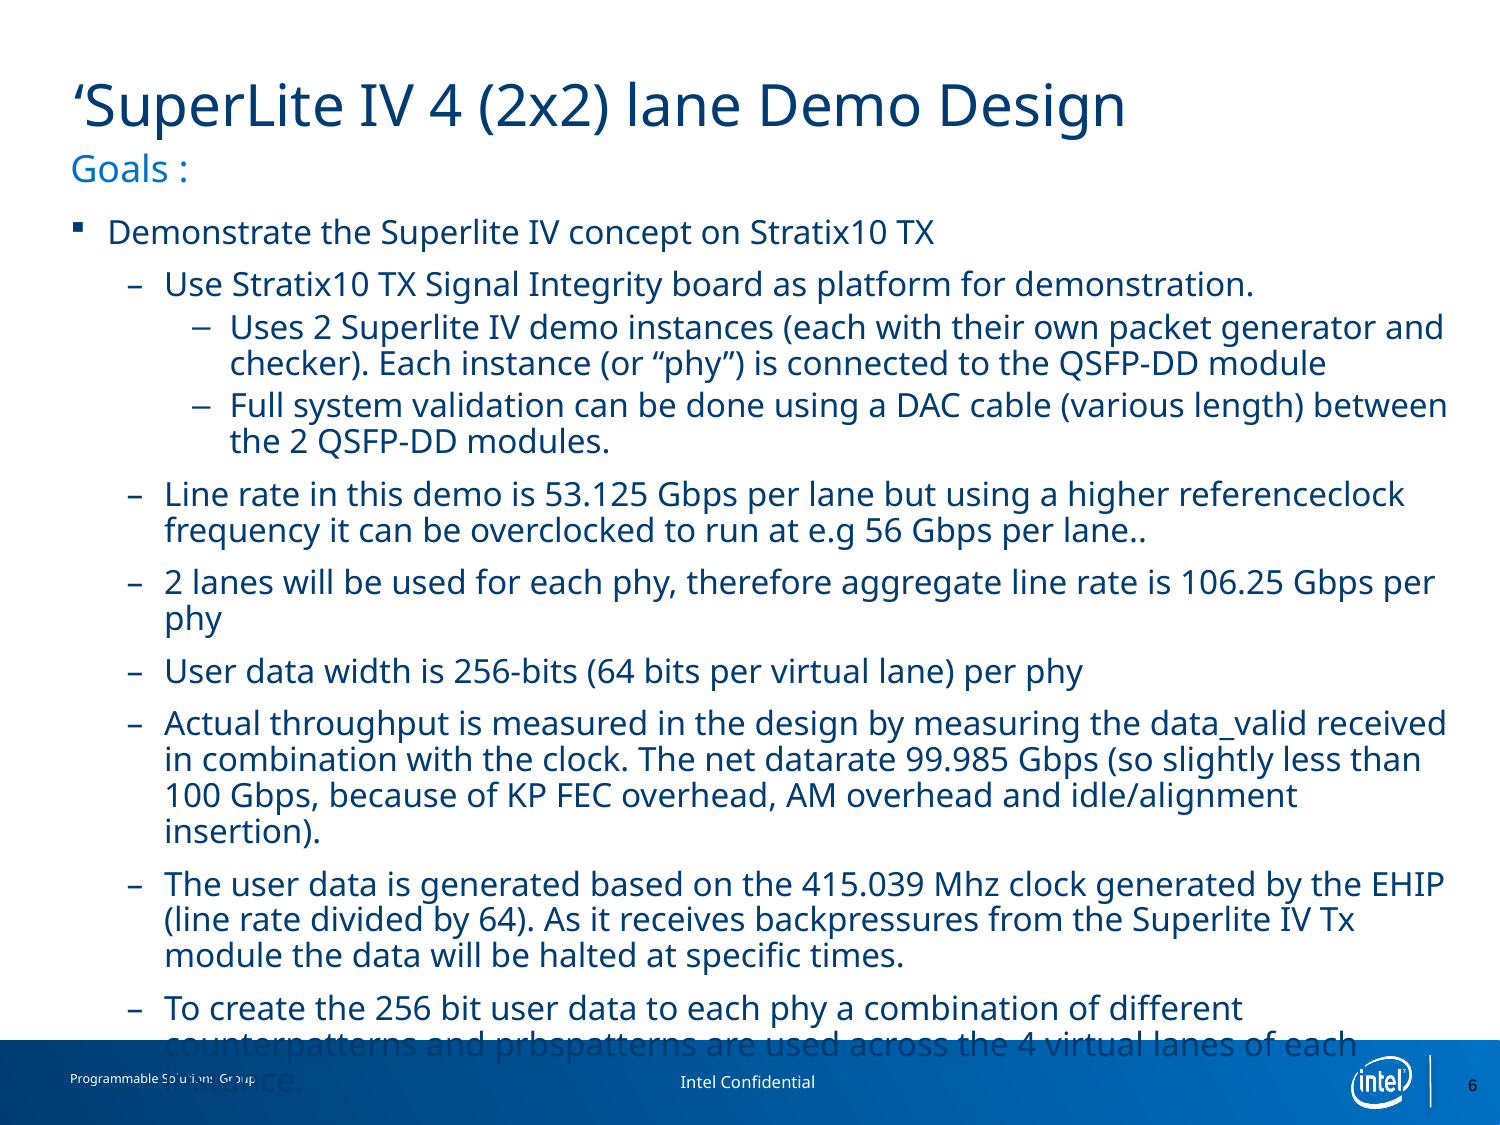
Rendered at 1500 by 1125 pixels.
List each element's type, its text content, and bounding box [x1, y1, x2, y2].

slide_number 6 [1127, 1055, 1478, 1116]
list Goals : Demonstrate the Superlite IV concept on Stratix10 TX Use Stratix10 TX Signal Integrity board as platform for demonstration. Uses 2 Superlite IV demo instances (each with their own packet generator and checker). Each instance (or “phy”) is connected to the QSFP-DD module Full system validation can be done using a DAC cable (various length) between the 2 QSFP-DD modules. Line rate in this demo is 53.125 Gbps per lane but using a higher referenceclock frequency it can be overclocked to run at e.g 56 Gbps per lane.. 2 lanes will be used for each phy, therefore aggregate line rate is 106.25 Gbps per phy User data width is 256-bits (64 bits per virtual lane) per phy Actual throughput is measured in the design by measuring the data_valid received in combination with the clock. The net datarate 99.985 Gbps (so slightly less than 100 Gbps, because of KP FEC overhead, AM overhead and idle/alignment insertion). The user data is generated based on the 415.039 Mhz clock generated by the EHIP (line rate divided by 64). As it receives backpressures from the Superlite IV Tx module the data will be halted at specific times. To create the 256 bit user data to each phy a combination of different counterpatterns and prbspatterns are used across the 4 virtual lanes of each instance. [70, 149, 1466, 1000]
title ‘SuperLite IV 4 (2x2) lane Demo Design [74, 67, 1425, 149]
